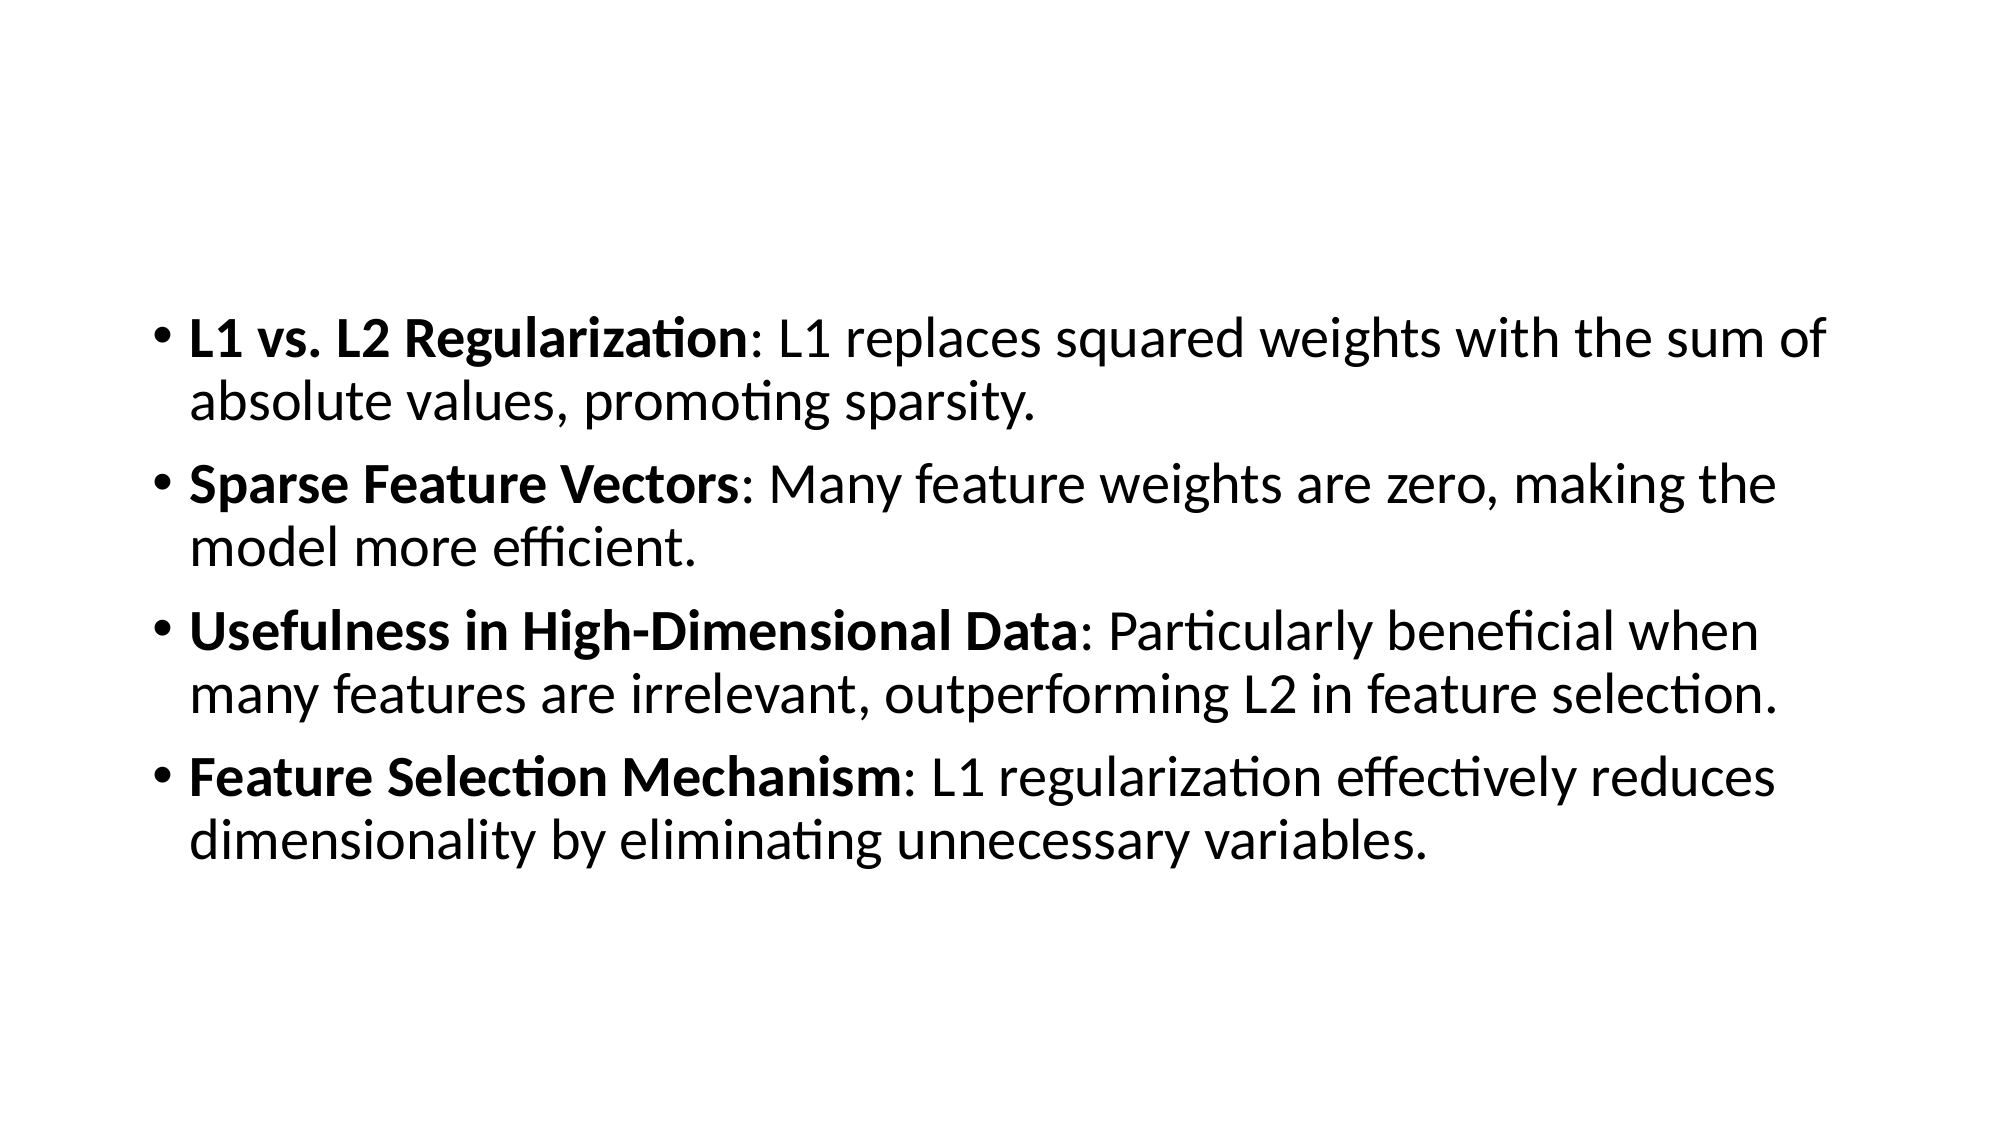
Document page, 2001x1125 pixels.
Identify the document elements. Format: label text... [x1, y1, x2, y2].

list L1 vs. L2 Regularization: L1 replaces squared weights with the sum of absolute values, promoting sparsity. Sparse Feature Vectors: Many feature weights are zero, making the model more efficient. Usefulness in High-Dimensional Data: Particularly beneficial when many features are irrelevant, outperforming L2 in feature selection. Feature Selection Mechanism: L1 regularization effectively reduces dimensionality by eliminating unnecessary variables. [137, 299, 1863, 1014]
